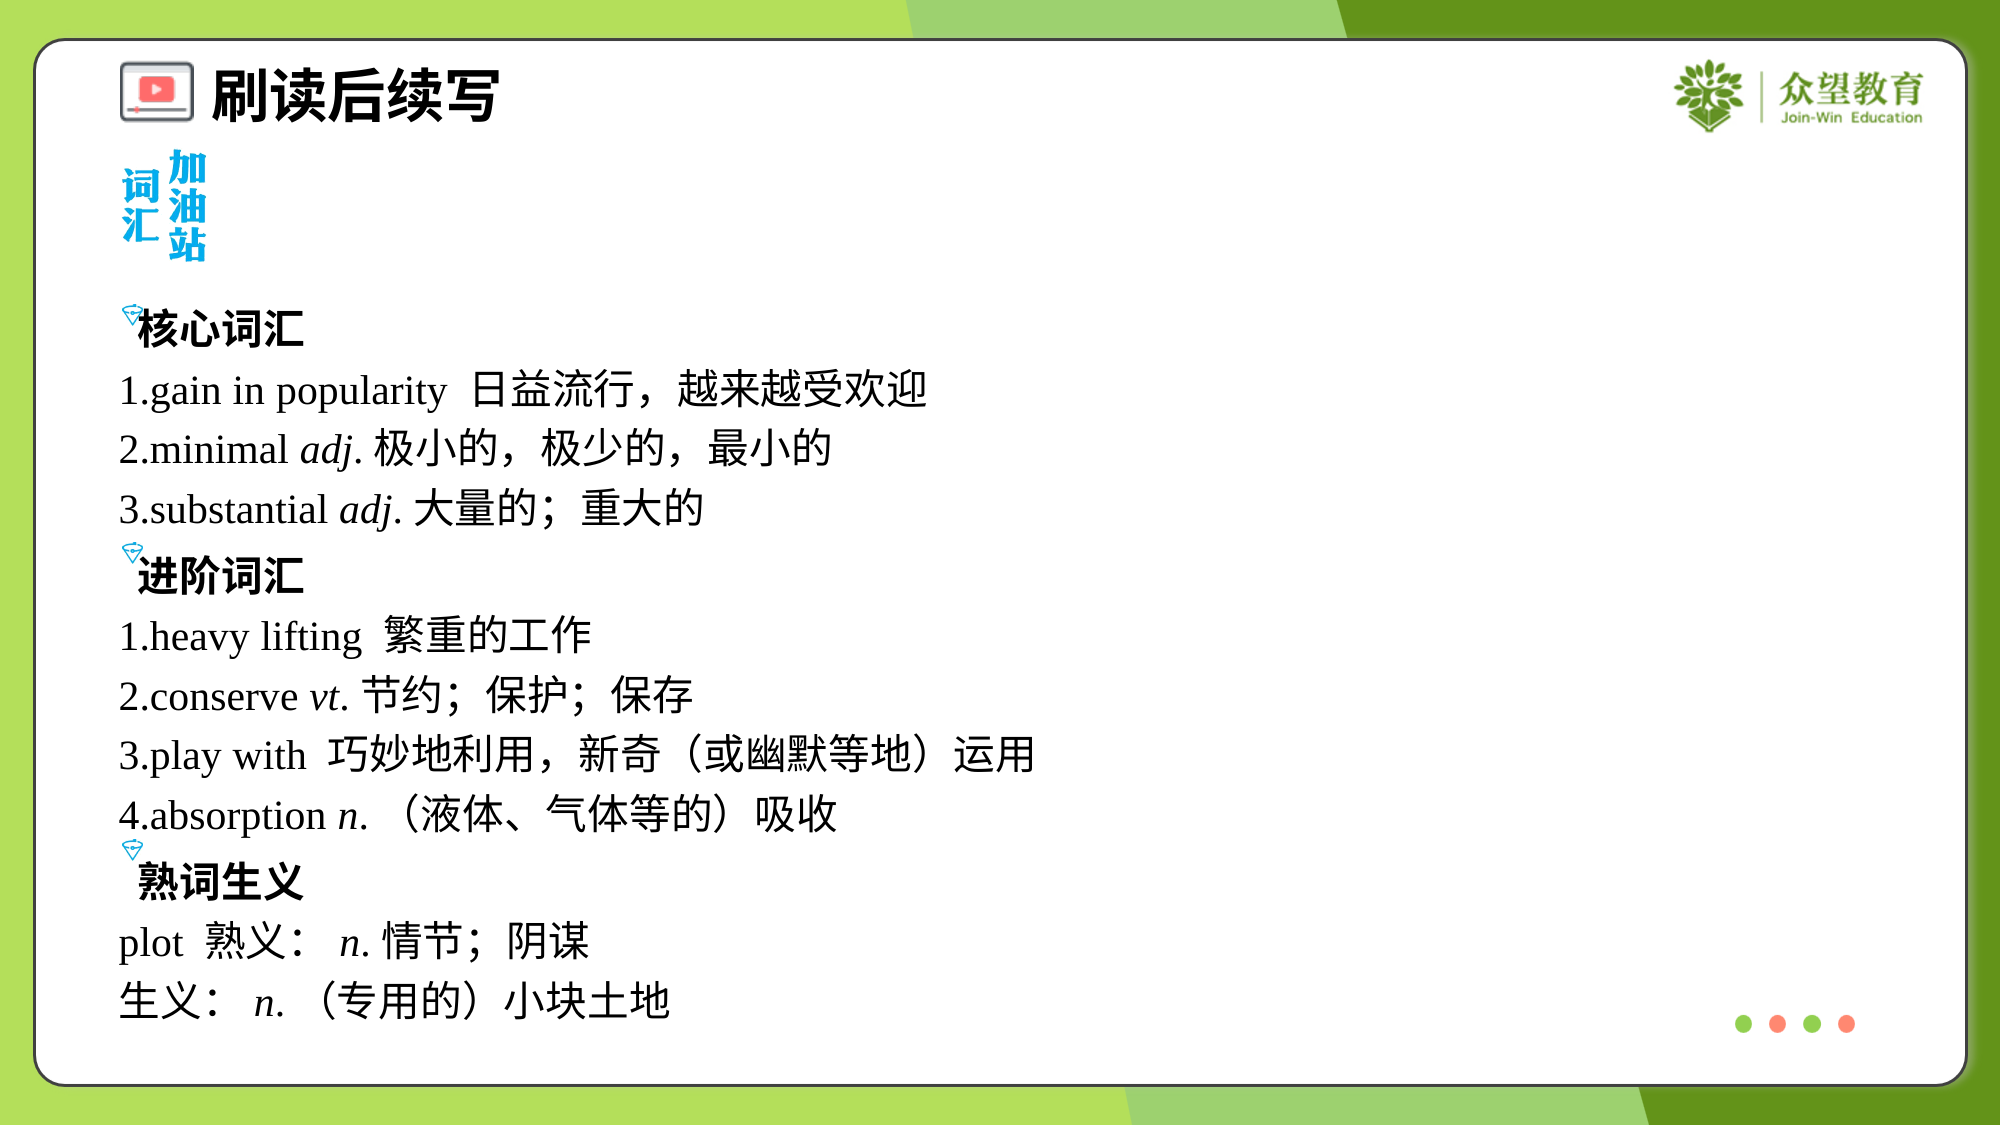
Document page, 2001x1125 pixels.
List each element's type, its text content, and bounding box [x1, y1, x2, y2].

picture [0, 0, 2000, 1125]
text_box &3& 核心词汇 1.gain in popularity 日益流行，越来越受欢迎 2.minimal adj.极小的，极少的，最小的 3.substantial adj.大量的；重大的 &4& 进阶词汇 1.heavy lifting 繁重的工作 2.conserve vt.节约；保护；保存 3.play with 巧妙地利用，新奇（或幽默等地）运用 4.absorption n.（液体、气体等的）吸收 &5& 熟词生义 plot 熟义：n.情节；阴谋 生义：n.（专用的）小块土地 [118, 284, 1882, 995]
